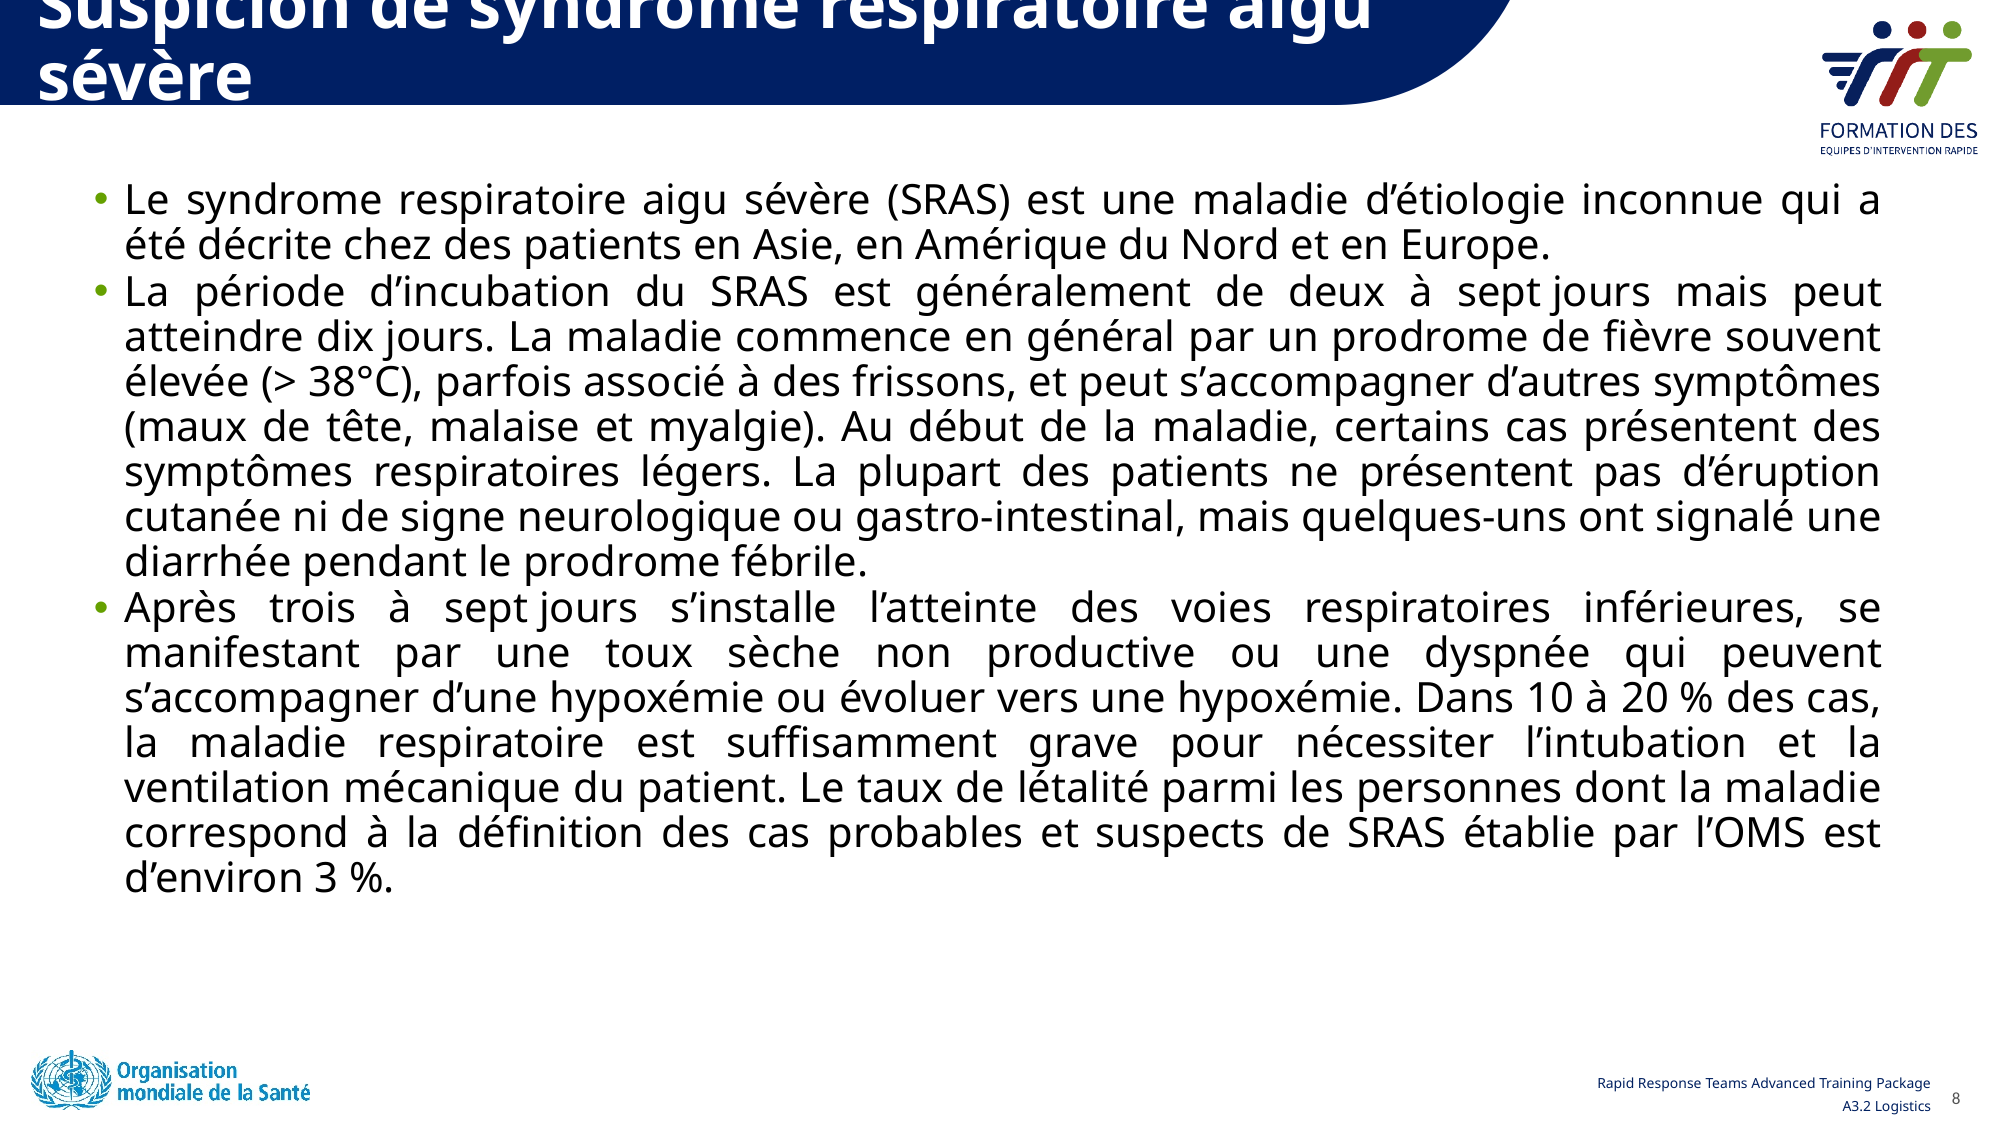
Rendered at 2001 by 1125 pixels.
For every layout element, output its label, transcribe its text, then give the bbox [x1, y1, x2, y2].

picture [31, 1050, 310, 1110]
picture [0, 0, 1533, 105]
picture [1820, 20, 1978, 156]
text_box Le syndrome respiratoire aigu sévère (SRAS) est une maladie d’étiologie inconnue qui a été décrite chez des patients en Asie, en Amérique du Nord et en Europe. La période d’incubation du SRAS est généralement de deux à sept jours mais peut atteindre dix jours. La maladie commence en général par un prodrome de fièvre souvent élevée (> 38°C), parfois associé à des frissons, et peut s’accompagner d’autres symptômes (maux de tête, malaise et myalgie). Au début de la maladie, certains cas présentent des symptômes respiratoires légers. La plupart des patients ne présentent pas d’éruption cutanée ni de signe neurologique ou gastro-intestinal, mais quelques-uns ont signalé une diarrhée pendant le prodrome fébrile. Après trois à sept jours s’installe l’atteinte des voies respiratoires inférieures, se manifestant par une toux sèche non productive ou une dyspnée qui peuvent s’accompagner d’une hypoxémie ou évoluer vers une hypoxémie. Dans 10 à 20 % des cas, la maladie respiratoire est suffisamment grave pour nécessiter l’intubation et la ventilation mécanique du patient. Le taux de létalité parmi les personnes dont la maladie correspond à la définition des cas probables et suspects de SRAS établie par l’OMS est d’environ 3 %. [78, 171, 1898, 1078]
title Suspicion de syndrome respiratoire aigu sévère [30, 30, 1592, 129]
